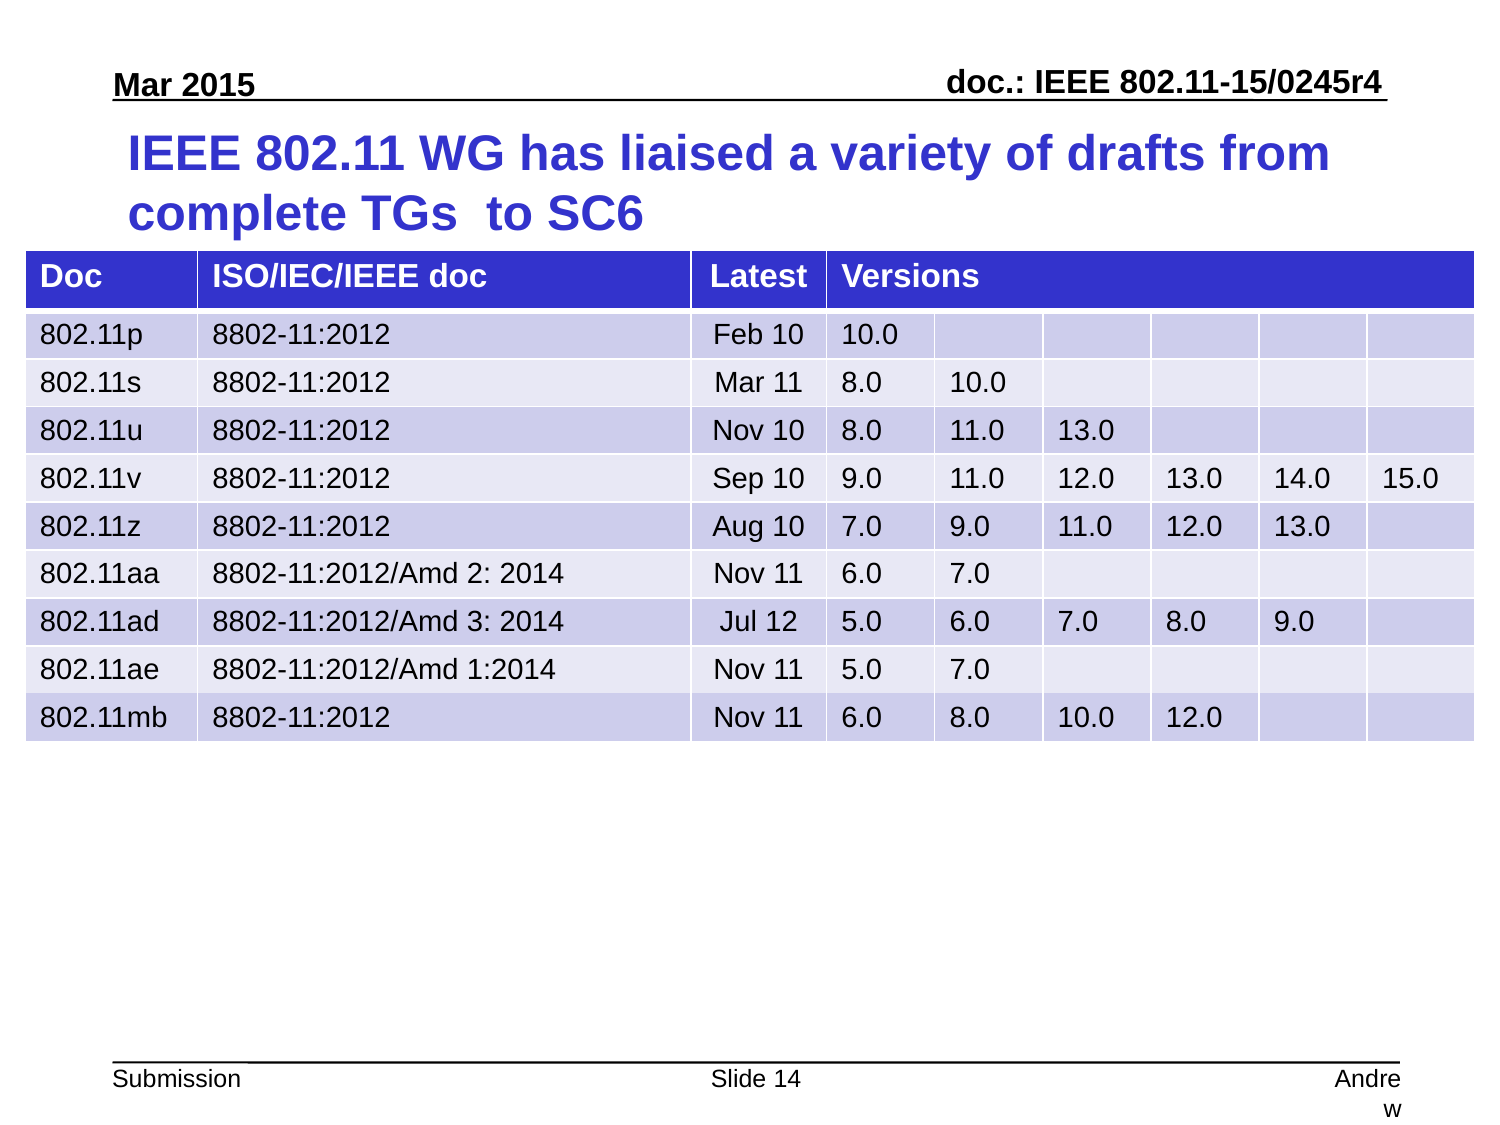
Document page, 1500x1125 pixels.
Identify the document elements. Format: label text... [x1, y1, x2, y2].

table_cell [1152, 407, 1258, 453]
table_cell 802.11u [26, 407, 197, 453]
table_header Versions [827, 251, 1474, 308]
table_cell 8.0 [827, 407, 934, 453]
table_cell [1044, 314, 1150, 358]
table_cell 802.11mb [26, 693, 197, 741]
table_cell 8802-11:2012/Amd 3: 2014 [198, 599, 690, 645]
table_cell Nov 10 [692, 407, 826, 453]
table_cell [1368, 693, 1474, 741]
table_cell 11.0 [935, 455, 1042, 501]
table_cell 802.11z [26, 503, 197, 549]
table_cell 10.0 [827, 314, 934, 358]
table_cell 8802-11:2012/Amd 1:2014 [198, 647, 690, 693]
table_cell 5.0 [827, 599, 934, 645]
table_cell 7.0 [935, 647, 1042, 693]
table_cell 6.0 [827, 693, 934, 741]
table_cell 12.0 [1152, 503, 1258, 549]
table_cell [1152, 360, 1258, 406]
table_cell 10.0 [1044, 693, 1150, 741]
table_header ISO/IEC/IEEE doc [198, 251, 690, 308]
table_cell [935, 314, 1042, 358]
table_cell [1260, 407, 1366, 453]
table_cell [1368, 503, 1474, 549]
table_cell 802.11aa [26, 551, 197, 597]
table_cell [1368, 551, 1474, 597]
table_cell Aug 10 [692, 503, 826, 549]
table_cell Nov 11 [692, 647, 826, 693]
table_cell Mar 11 [692, 360, 826, 406]
table_cell 8802-11:2012 [198, 455, 690, 501]
table_cell 8802-11:2012 [198, 503, 690, 549]
table_cell 8802-11:2012 [198, 693, 690, 741]
table_cell 802.11ae [26, 647, 197, 693]
table_cell 802.11p [26, 314, 197, 358]
table_cell 8802-11:2012 [198, 407, 690, 453]
table_cell 13.0 [1152, 455, 1258, 501]
table_cell Jul 12 [692, 599, 826, 645]
table_cell [1152, 647, 1258, 693]
table_cell 11.0 [1044, 503, 1150, 549]
table_cell [1368, 599, 1474, 645]
table_cell 8.0 [1152, 599, 1258, 645]
table_cell 7.0 [827, 503, 934, 549]
table_cell Nov 11 [692, 551, 826, 597]
table_cell Feb 10 [692, 314, 826, 358]
table_cell 12.0 [1152, 693, 1258, 741]
table_cell 5.0 [827, 647, 934, 693]
table_cell 8.0 [935, 693, 1042, 741]
table_cell 7.0 [1044, 599, 1150, 645]
table_cell 10.0 [935, 360, 1042, 406]
table_header Latest [692, 251, 826, 308]
table_cell [1368, 407, 1474, 453]
table_cell 13.0 [1044, 407, 1150, 453]
table_cell 8802-11:2012 [198, 314, 690, 358]
table_cell [1044, 551, 1150, 597]
table_cell 802.11ad [26, 599, 197, 645]
table_cell 802.11s [26, 360, 197, 406]
table_cell 9.0 [827, 455, 934, 501]
table_cell [1368, 647, 1474, 693]
table_cell 8802-11:2012/Amd 2: 2014 [198, 551, 690, 597]
table_cell [1260, 360, 1366, 406]
table_cell 14.0 [1260, 455, 1366, 501]
table_cell [1368, 360, 1474, 406]
table_cell 12.0 [1044, 455, 1150, 501]
table_cell [1368, 314, 1474, 358]
table_cell 13.0 [1260, 503, 1366, 549]
table_cell 11.0 [935, 407, 1042, 453]
table_cell [1260, 693, 1366, 741]
table_cell [1044, 647, 1150, 693]
table_cell [1044, 360, 1150, 406]
table_cell [1152, 551, 1258, 597]
table_cell Sep 10 [692, 455, 826, 501]
table_cell 7.0 [935, 551, 1042, 597]
table_cell 8802-11:2012 [198, 360, 690, 406]
table_cell 8.0 [827, 360, 934, 406]
table_cell [1152, 314, 1258, 358]
table_header Doc [26, 251, 197, 308]
footer Andrew Myles, Cisco [1320, 1061, 1402, 1093]
table_cell Nov 11 [692, 693, 826, 741]
table_cell 15.0 [1368, 455, 1474, 501]
table_cell [1260, 551, 1366, 597]
table_cell 6.0 [935, 599, 1042, 645]
table_cell 6.0 [827, 551, 934, 597]
table_cell 9.0 [935, 503, 1042, 549]
slide_number Slide 14 [709, 1061, 803, 1093]
table_cell 802.11v [26, 455, 197, 501]
table_cell 9.0 [1260, 599, 1366, 645]
table_cell [1260, 647, 1366, 693]
title IEEE 802.11 WG has liaised a variety of drafts from complete TGs to SC6 [112, 112, 1388, 249]
table_cell [1260, 314, 1366, 358]
